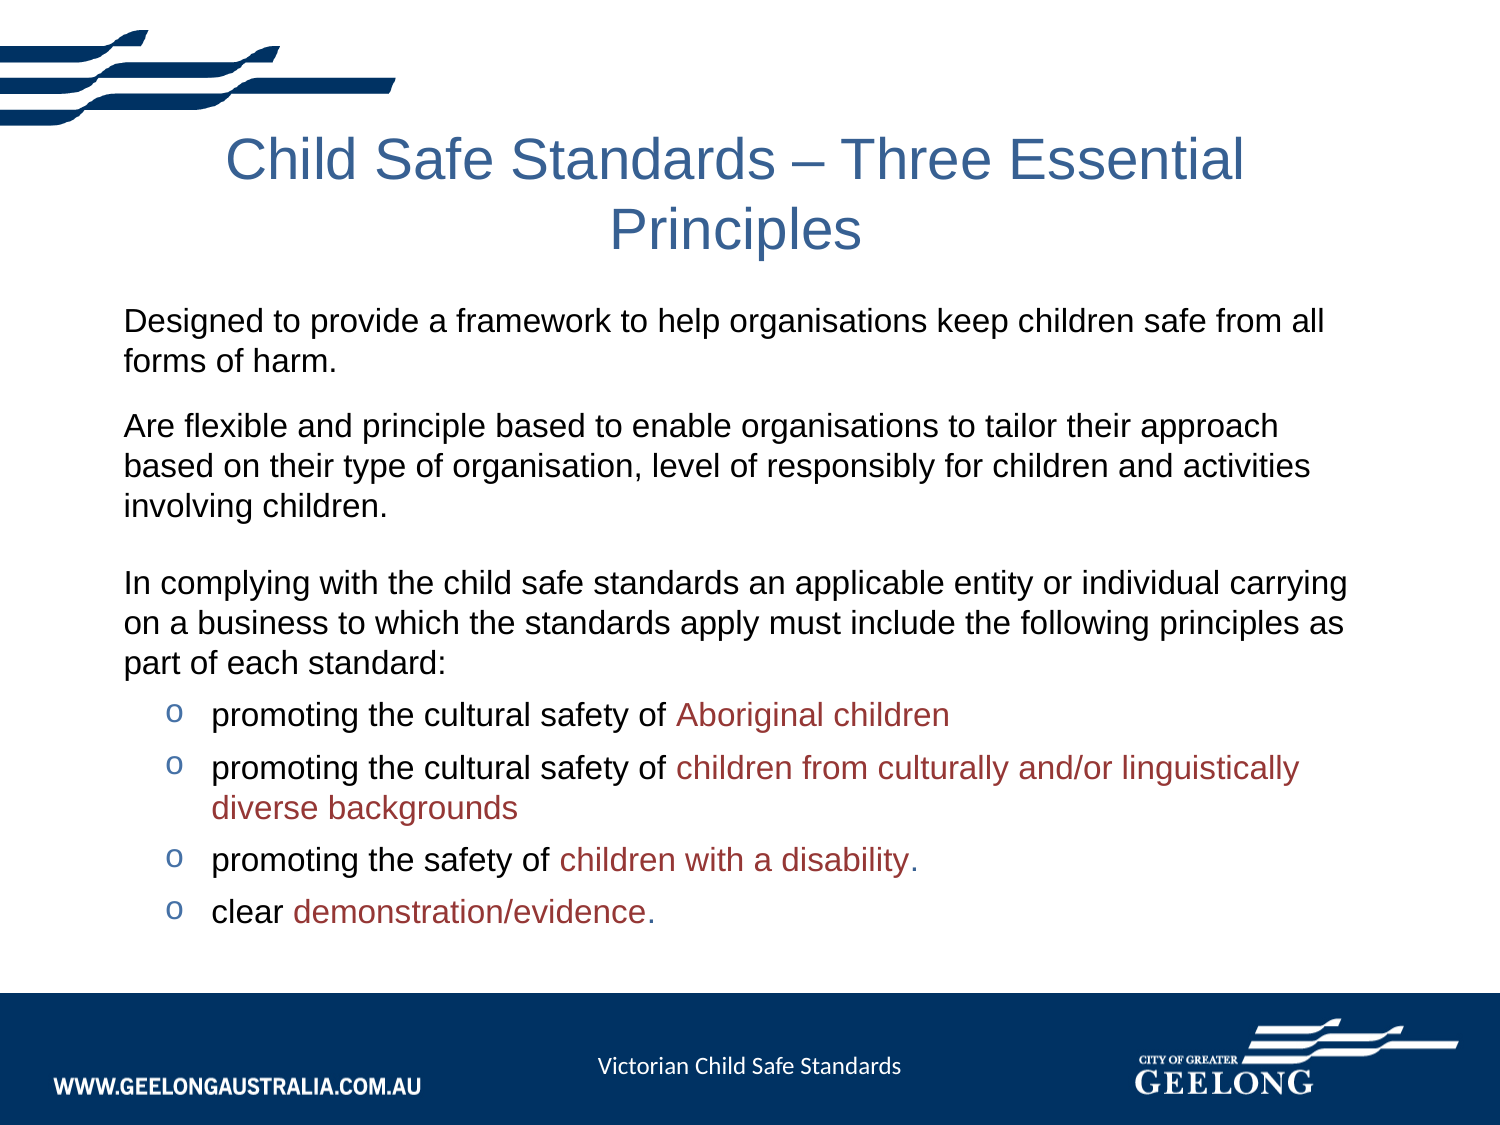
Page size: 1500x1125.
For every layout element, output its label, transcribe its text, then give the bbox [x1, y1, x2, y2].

picture [0, 993, 1500, 1125]
picture [0, 30, 396, 126]
footer Victorian Child Safe Standards [512, 1042, 988, 1103]
text_box Child Safe Standards – Three Essential Principles [123, 113, 1349, 279]
text_box Designed to provide a framework to help organisations keep children safe from all forms of harm. Are flexible and principle based to enable organisations to tailor their approach based on their type of organisation, level of responsibly for children and activities involving children. In complying with the child safe standards an applicable entity or individual carrying on a business to which the standards apply must include the following principles as part of each standard: promoting the cultural safety of Aboriginal children promoting the cultural safety of children from culturally and/or linguistically diverse backgrounds promoting the safety of children with a disability. clear demonstration/evidence. [108, 291, 1388, 954]
